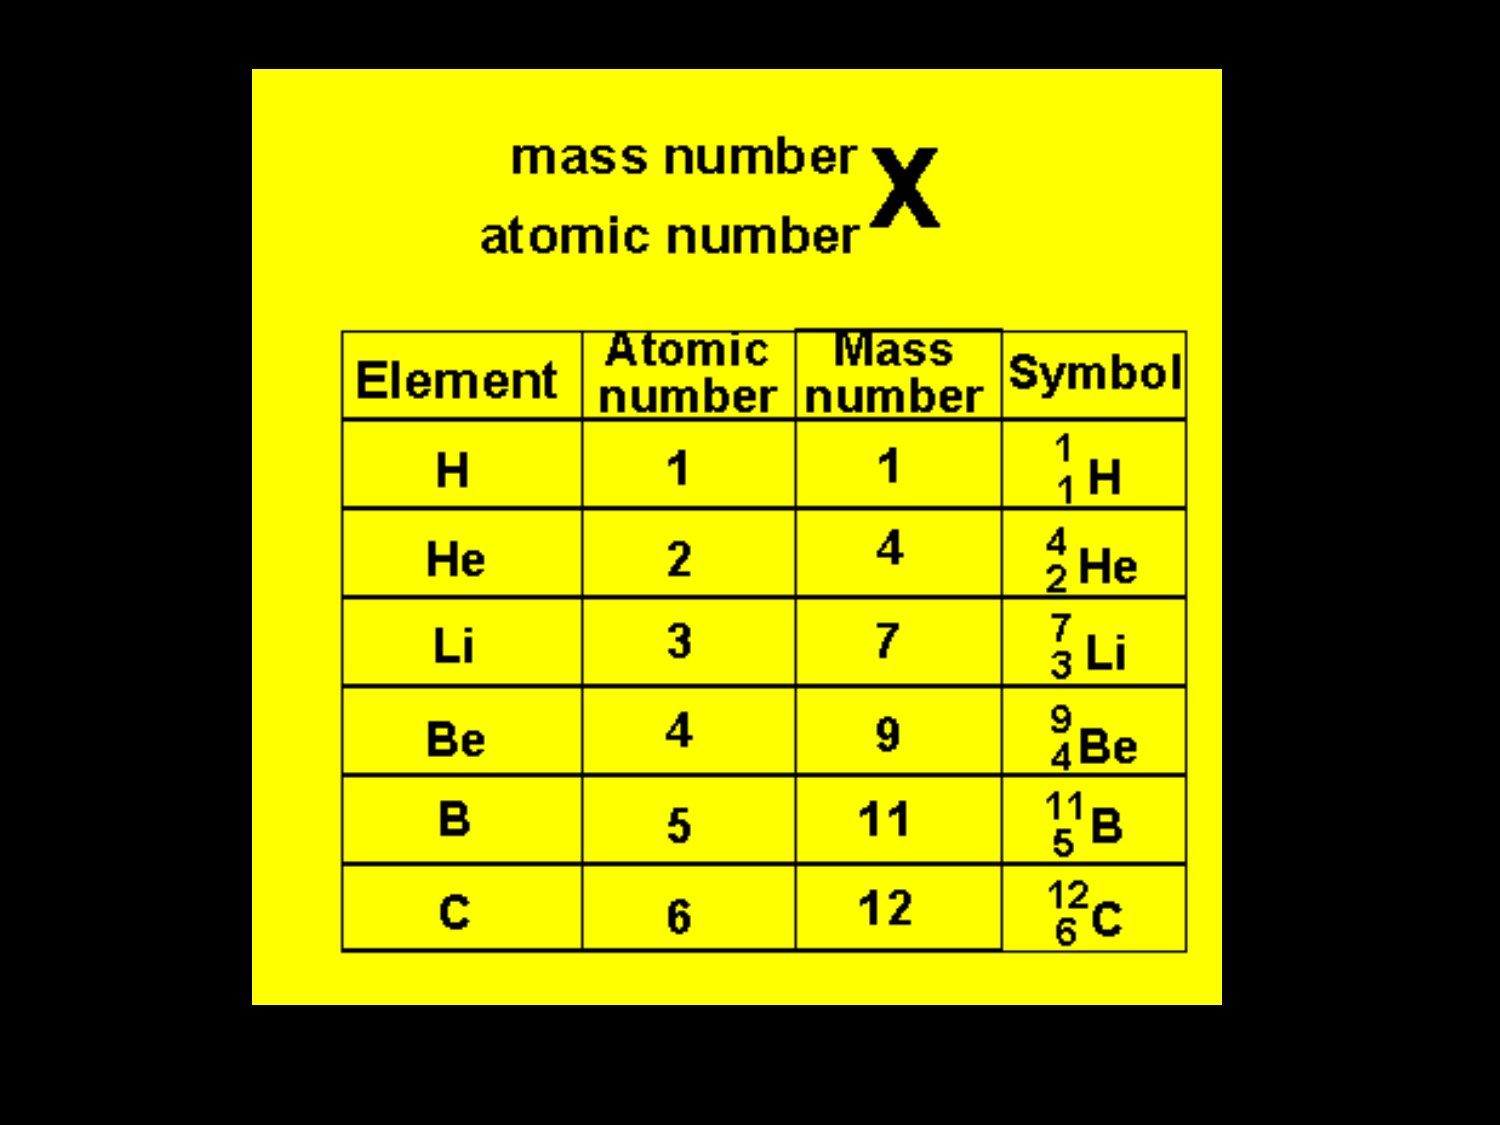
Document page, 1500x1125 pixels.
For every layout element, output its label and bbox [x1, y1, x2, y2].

list [0, 69, 1500, 1006]
